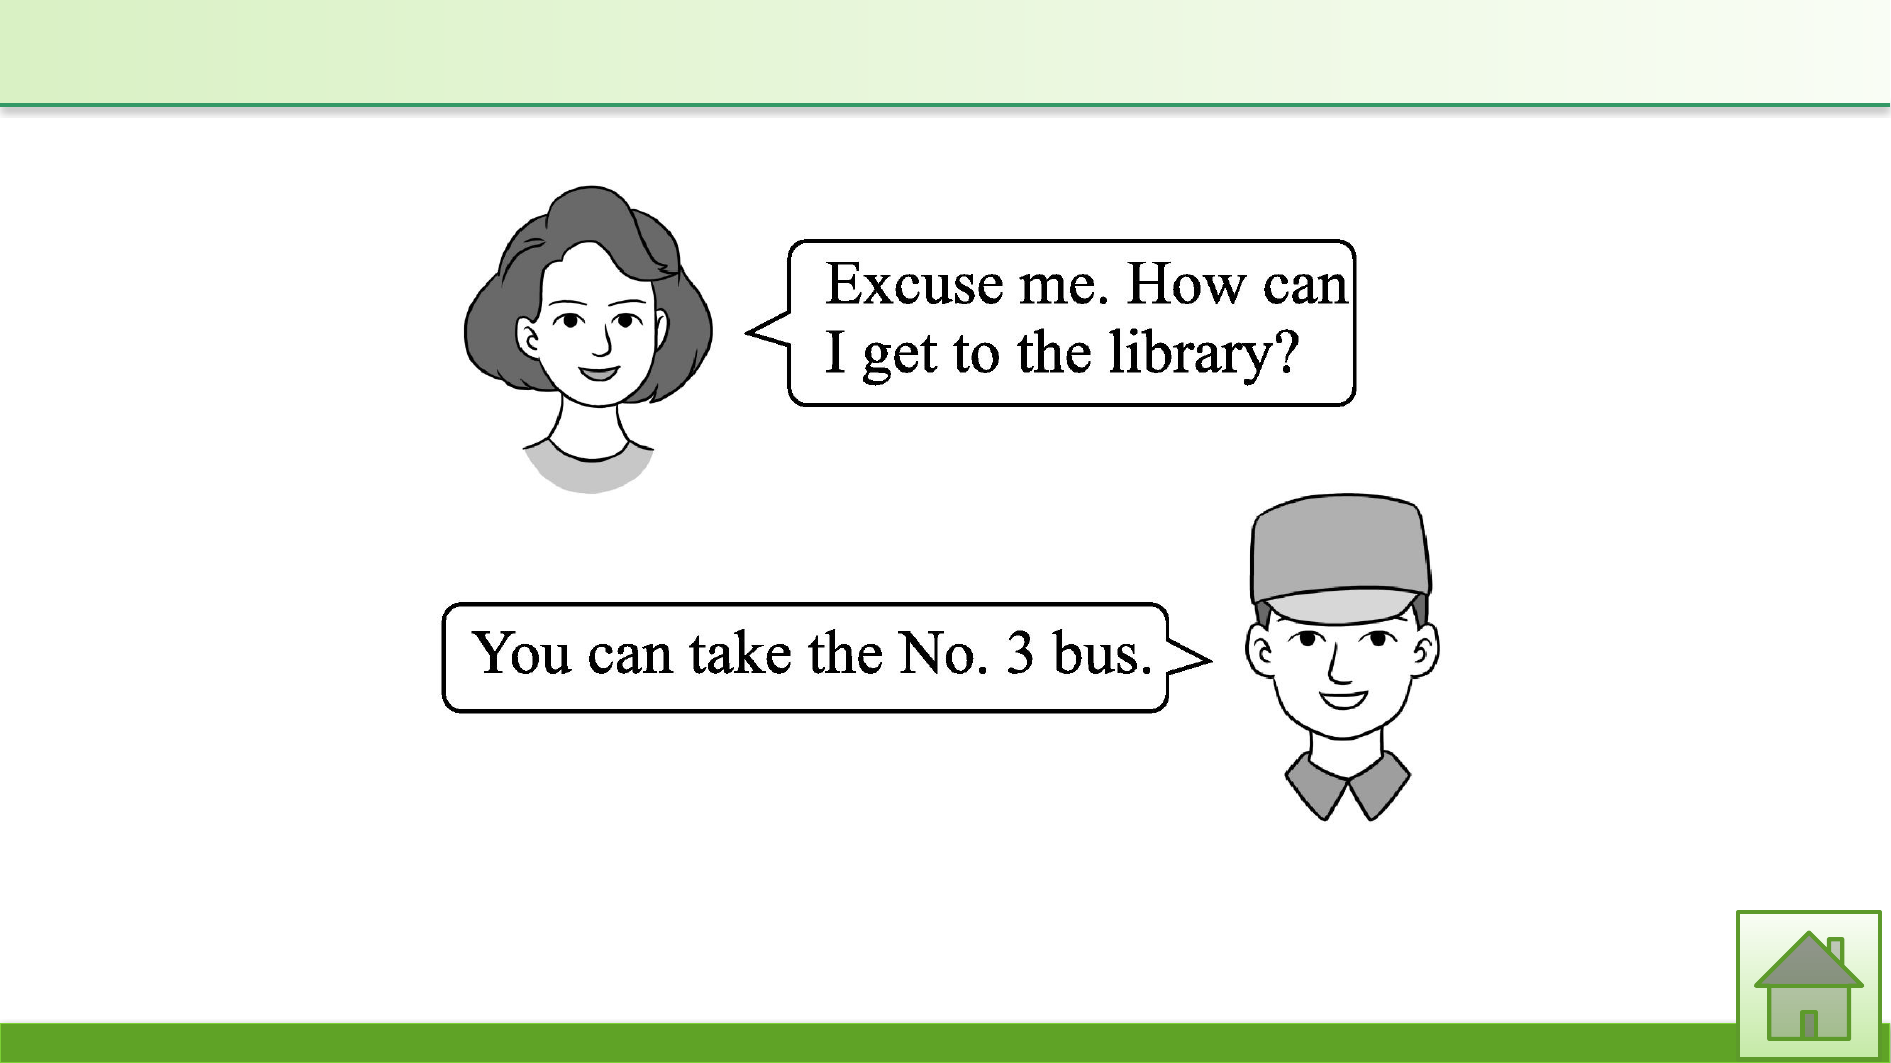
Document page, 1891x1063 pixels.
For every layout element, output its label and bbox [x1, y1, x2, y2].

picture [436, 176, 1442, 833]
